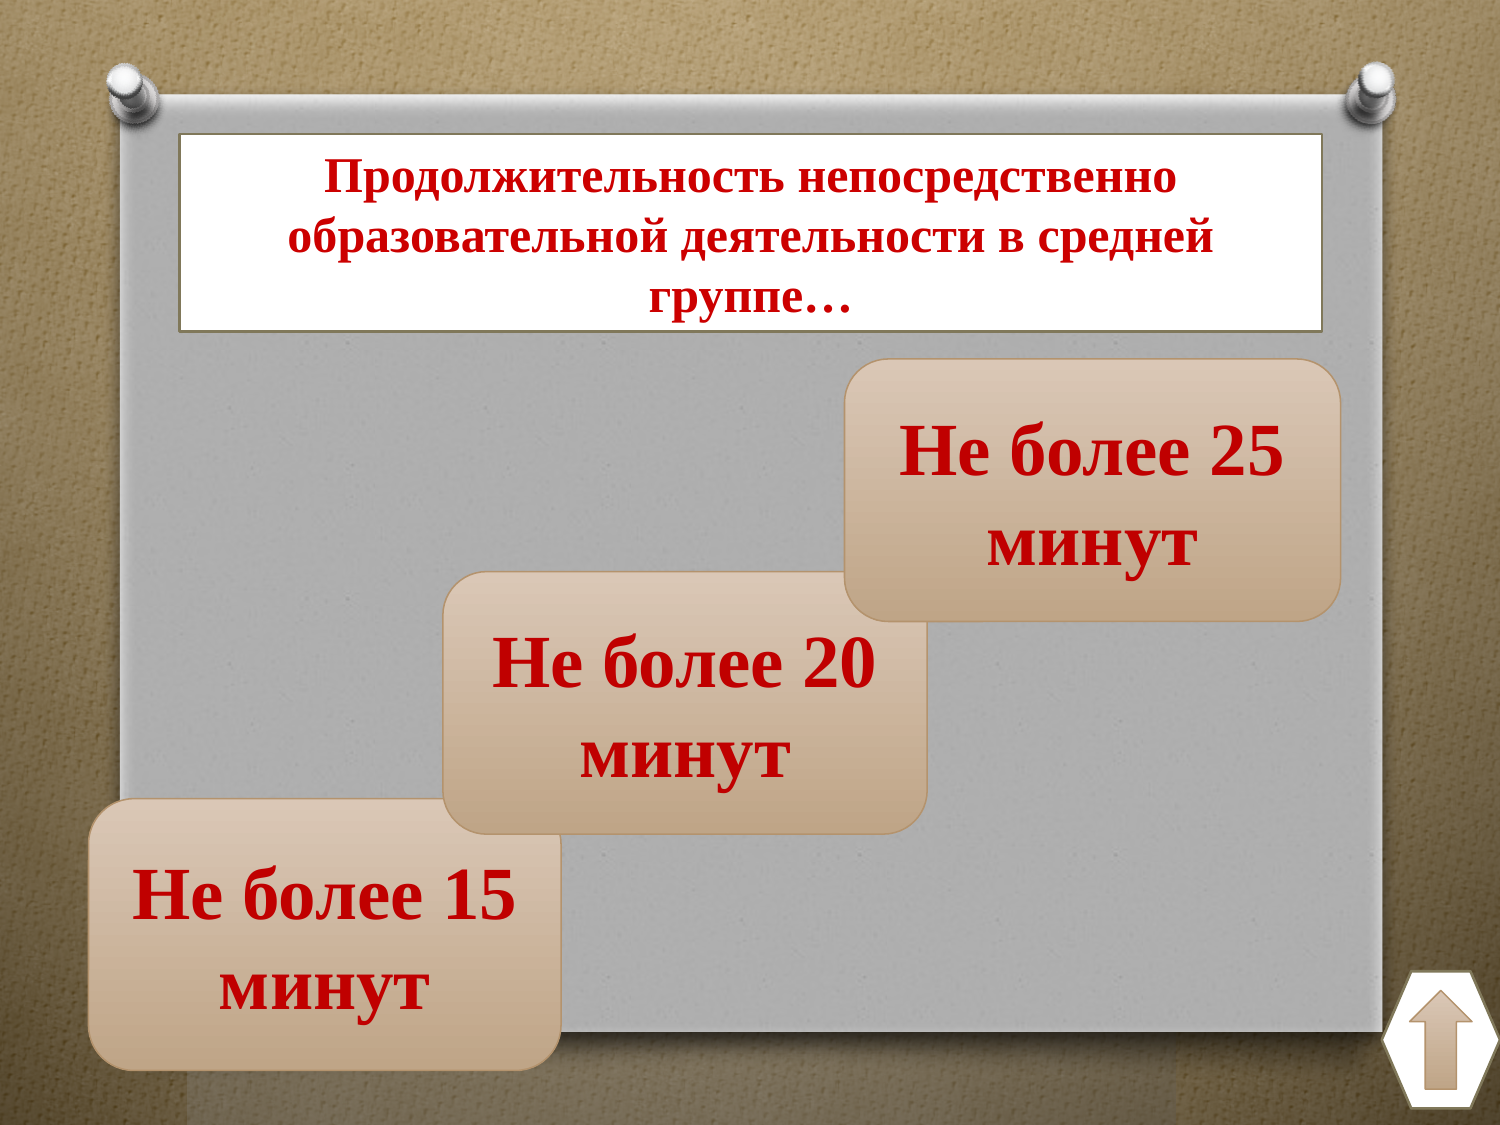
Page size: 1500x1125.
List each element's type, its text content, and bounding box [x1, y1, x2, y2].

title Продолжительность непосредственно образовательной деятельности в средней группе… [178, 133, 1323, 333]
text_box Не более 20 минут [442, 570, 928, 835]
text_box [1408, 989, 1473, 1090]
text_box Не более 25 минут [843, 358, 1342, 623]
picture [75, 29, 198, 153]
text_box [1380, 969, 1500, 1110]
text_box Не более 15 минут [87, 797, 562, 1072]
picture [1317, 35, 1439, 156]
